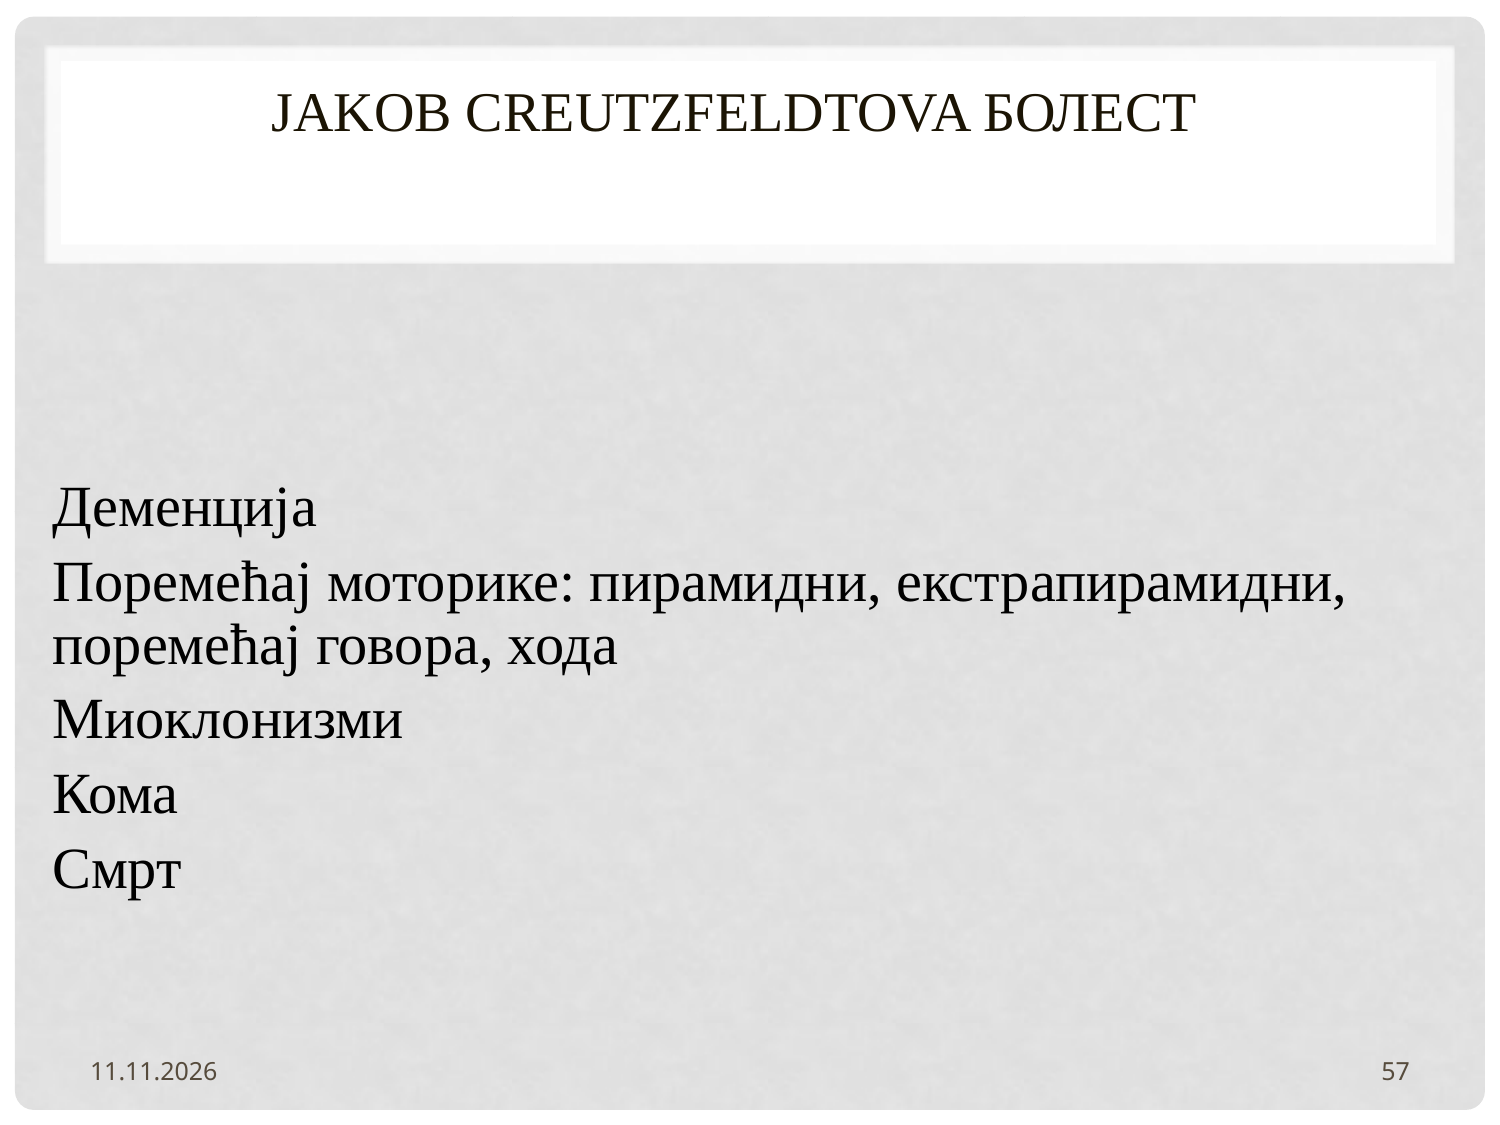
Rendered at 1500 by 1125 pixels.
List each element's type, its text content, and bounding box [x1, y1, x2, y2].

text_box Деменција Поремећај моторике: пирамидни, екстрапирамидни, поремећај говора, хода Миоклонизми Кома Смрт [37, 312, 1458, 1088]
slide_number 57 [1074, 1042, 1425, 1103]
title Јakob Creutzfeldtova болест [18, 75, 1450, 233]
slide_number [75, 1042, 425, 1103]
